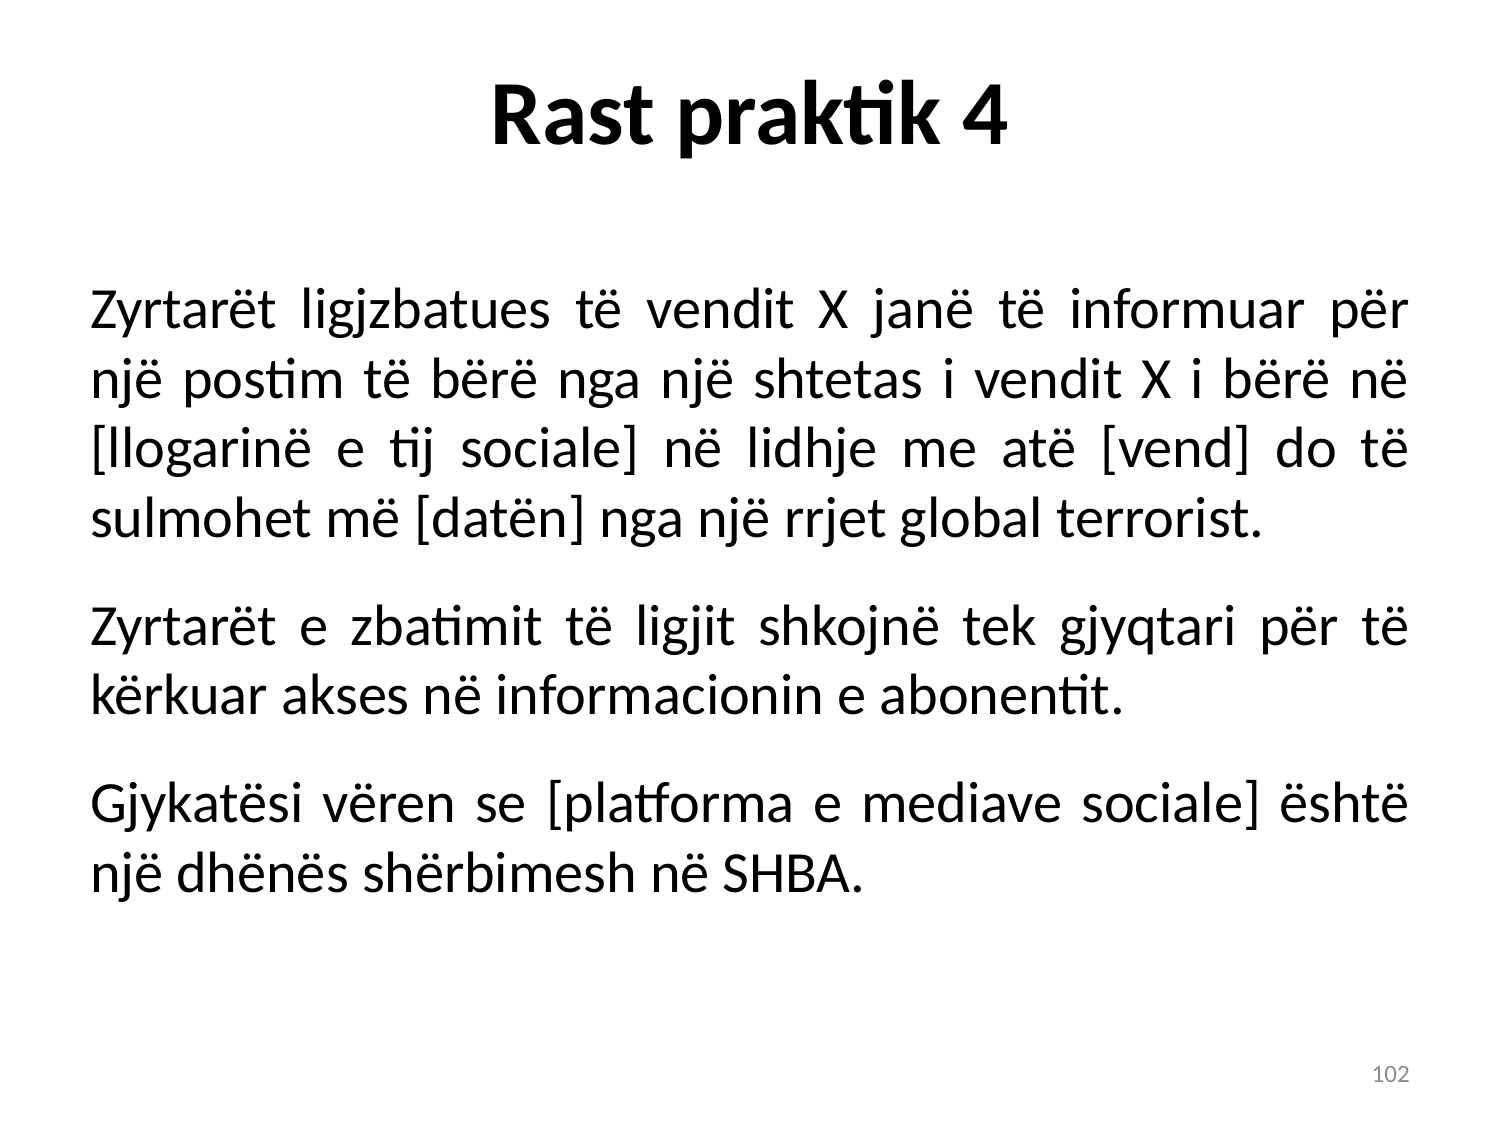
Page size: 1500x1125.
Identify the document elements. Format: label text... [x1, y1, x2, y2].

slide_number 102 [1074, 1042, 1425, 1103]
title Rast praktik 4 [75, 45, 1425, 233]
list Zyrtarët ligjzbatues të vendit X janë të informuar për një postim të bërë nga një shtetas i vendit X i bërë në [llogarinë e tij sociale] në lidhje me atë [vend] do të sulmohet më [datën] nga një rrjet global terrorist. Zyrtarët e zbatimit të ligjit shkojnë tek gjyqtari për të kërkuar akses në informacionin e abonentit. Gjykatësi vëren se [platforma e mediave sociale] është një dhënës shërbimesh në SHBA. [75, 262, 1425, 1022]
